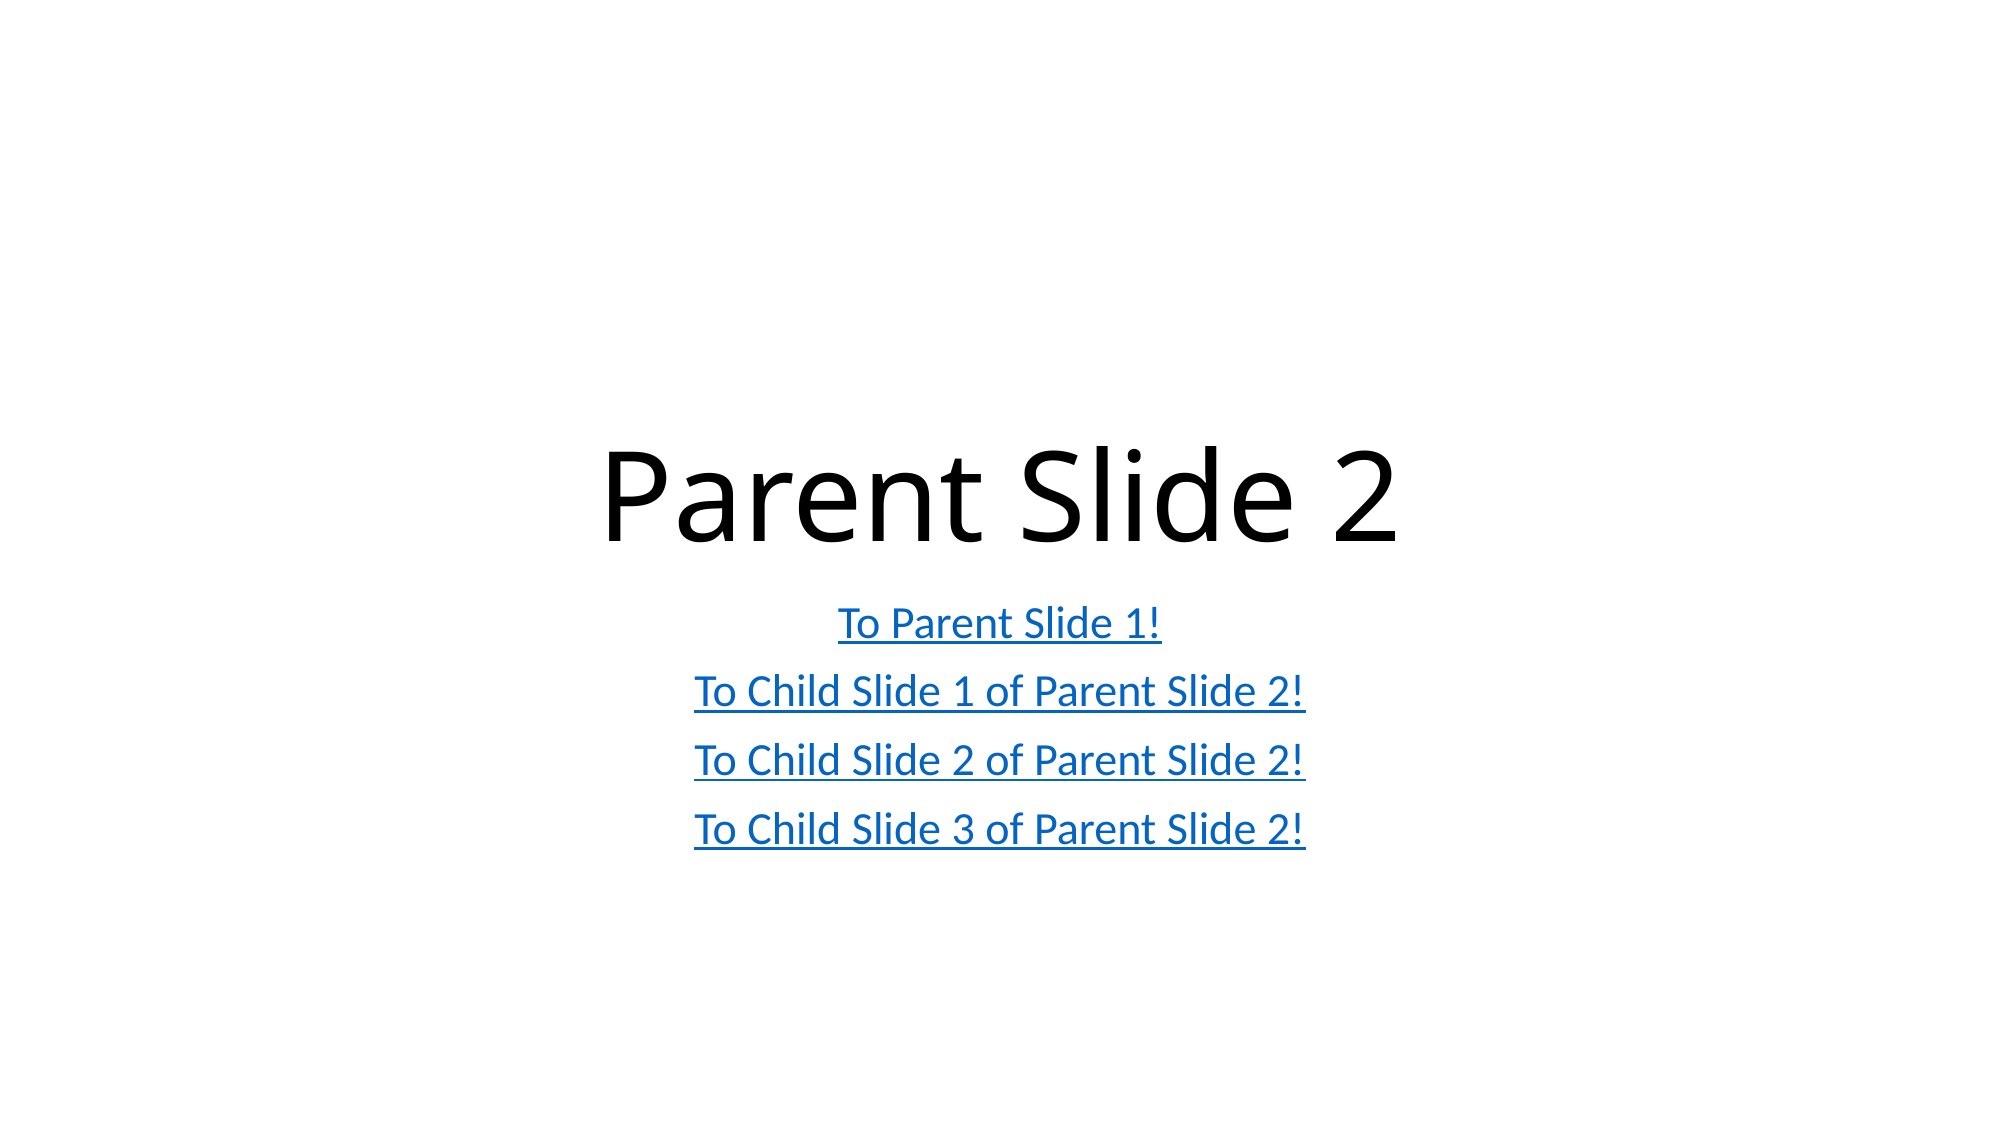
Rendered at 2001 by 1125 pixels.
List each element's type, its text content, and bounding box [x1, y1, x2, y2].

title Parent Slide 2 [249, 184, 1750, 576]
subtitle To Parent Slide 1! To Child Slide 1 of Parent Slide 2! To Child Slide 2 of Parent Slide 2! To Child Slide 3 of Parent Slide 2! [249, 590, 1750, 863]
